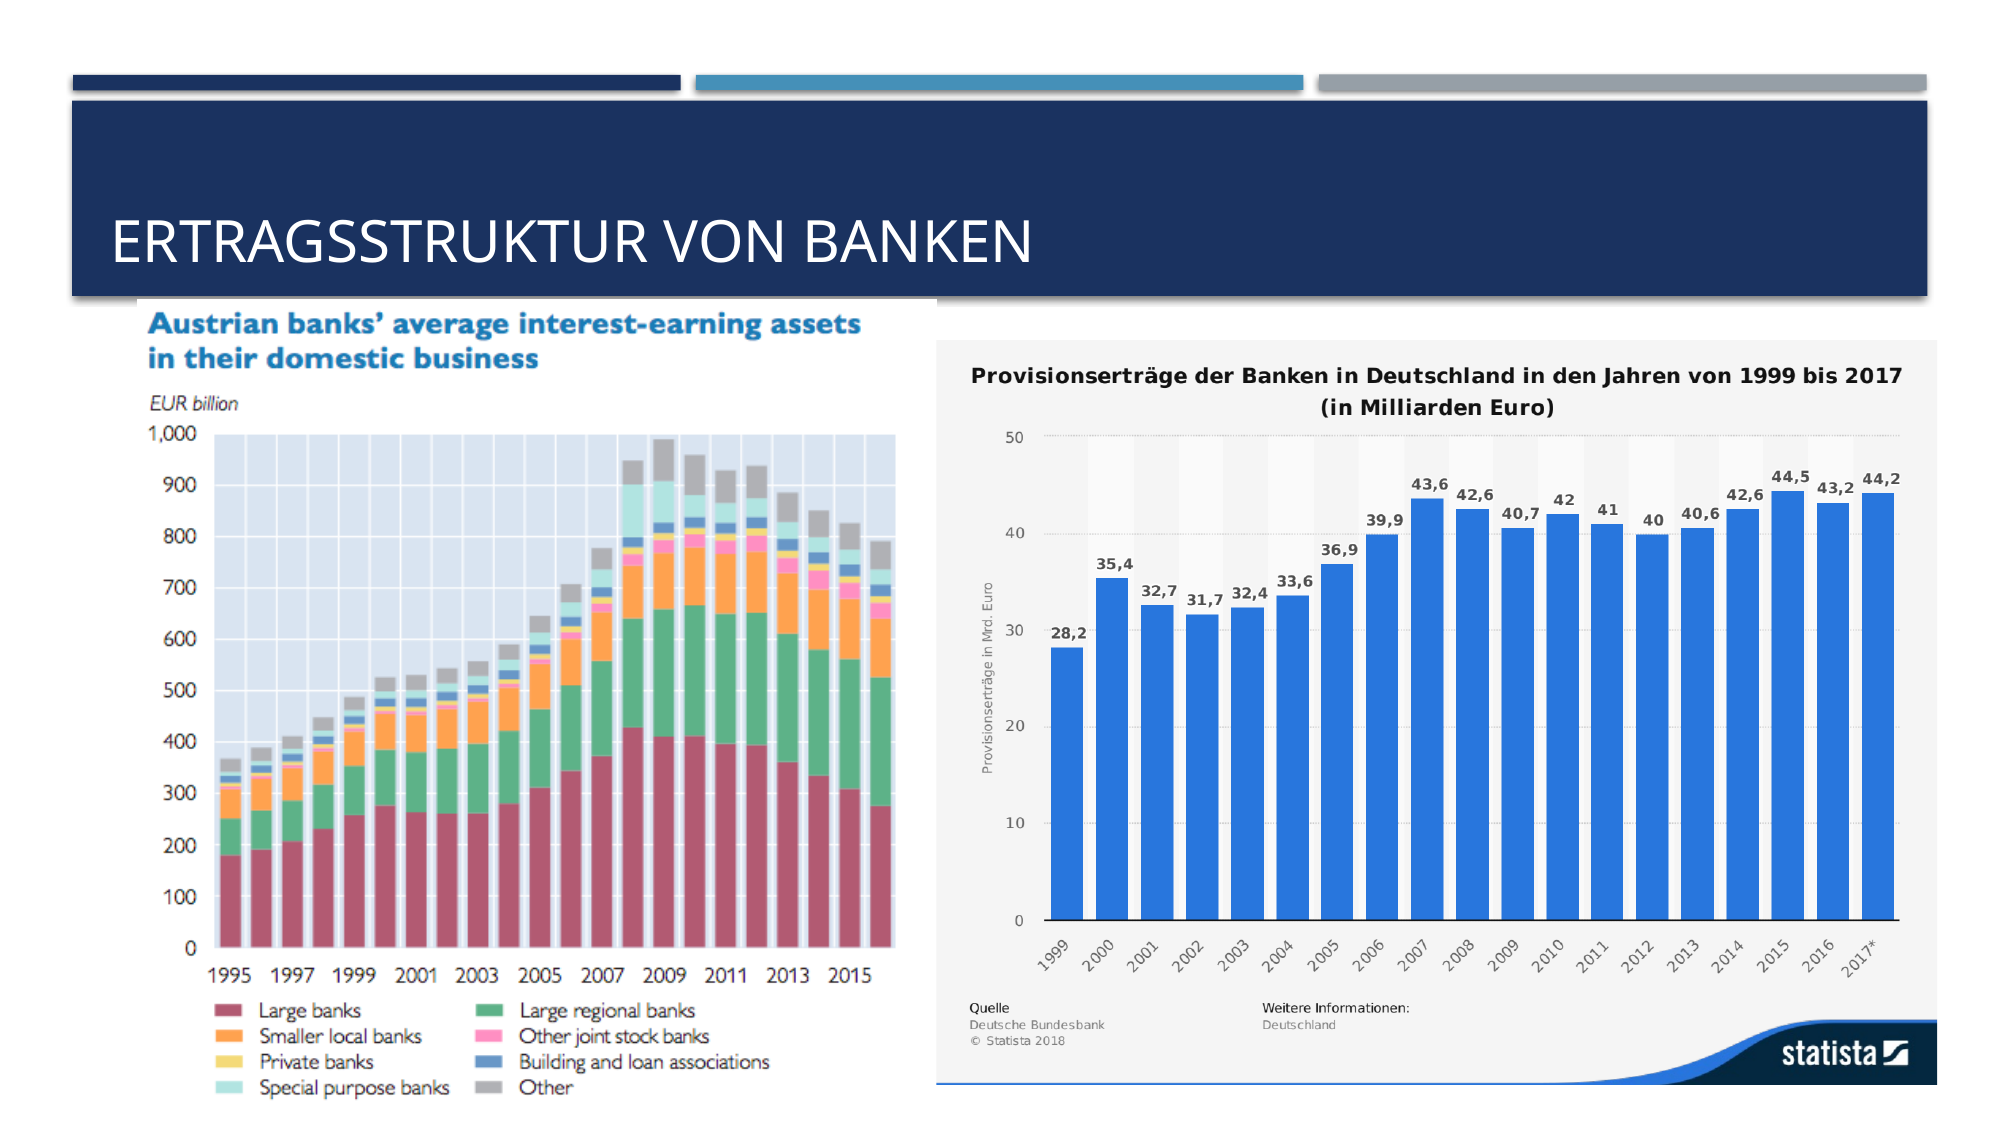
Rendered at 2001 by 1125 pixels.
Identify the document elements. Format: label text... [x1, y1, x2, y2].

title Ertragsstruktur von Banken [95, 115, 1905, 282]
picture [935, 339, 1938, 1085]
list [136, 298, 937, 1125]
